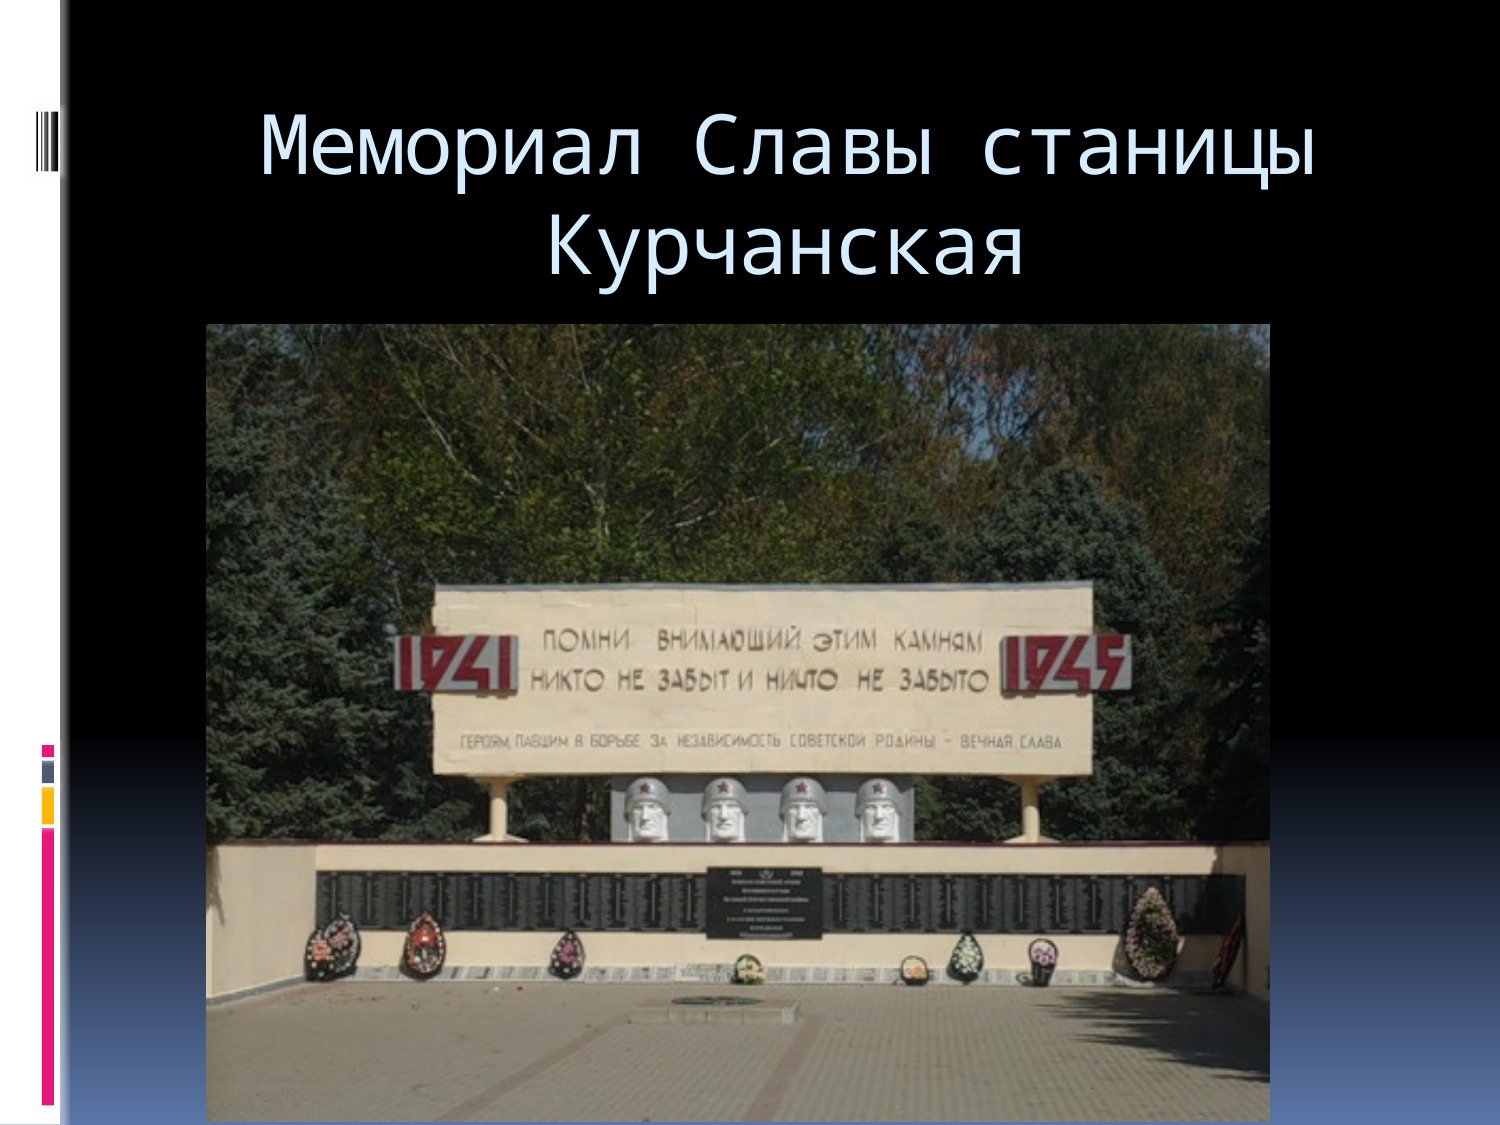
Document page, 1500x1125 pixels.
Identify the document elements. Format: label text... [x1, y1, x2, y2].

title Мемориал Славы станицы Курчанская [150, 83, 1425, 279]
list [206, 323, 1271, 1123]
